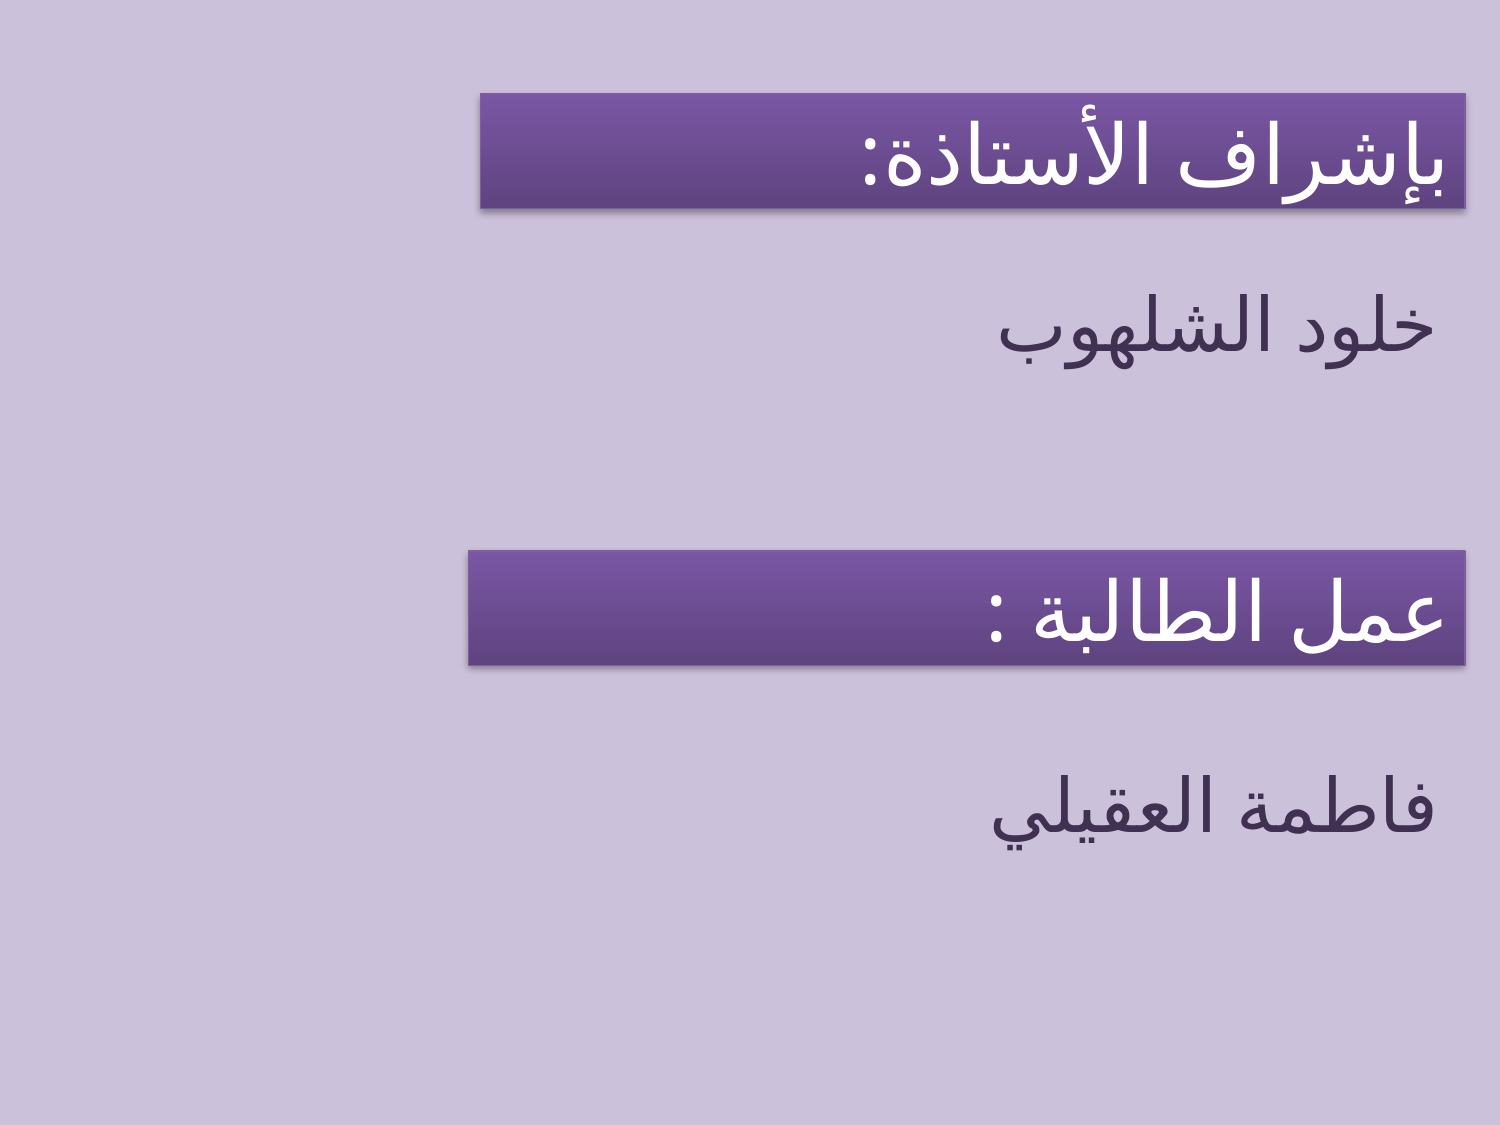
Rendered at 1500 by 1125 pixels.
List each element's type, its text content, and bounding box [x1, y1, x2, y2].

text_box بإشراف الأستاذة: [480, 93, 1466, 209]
text_box خلود الشلهوب [492, 269, 1453, 375]
text_box فاطمة العقيلي [562, 749, 1454, 855]
text_box عمل الطالبة : [468, 550, 1466, 666]
